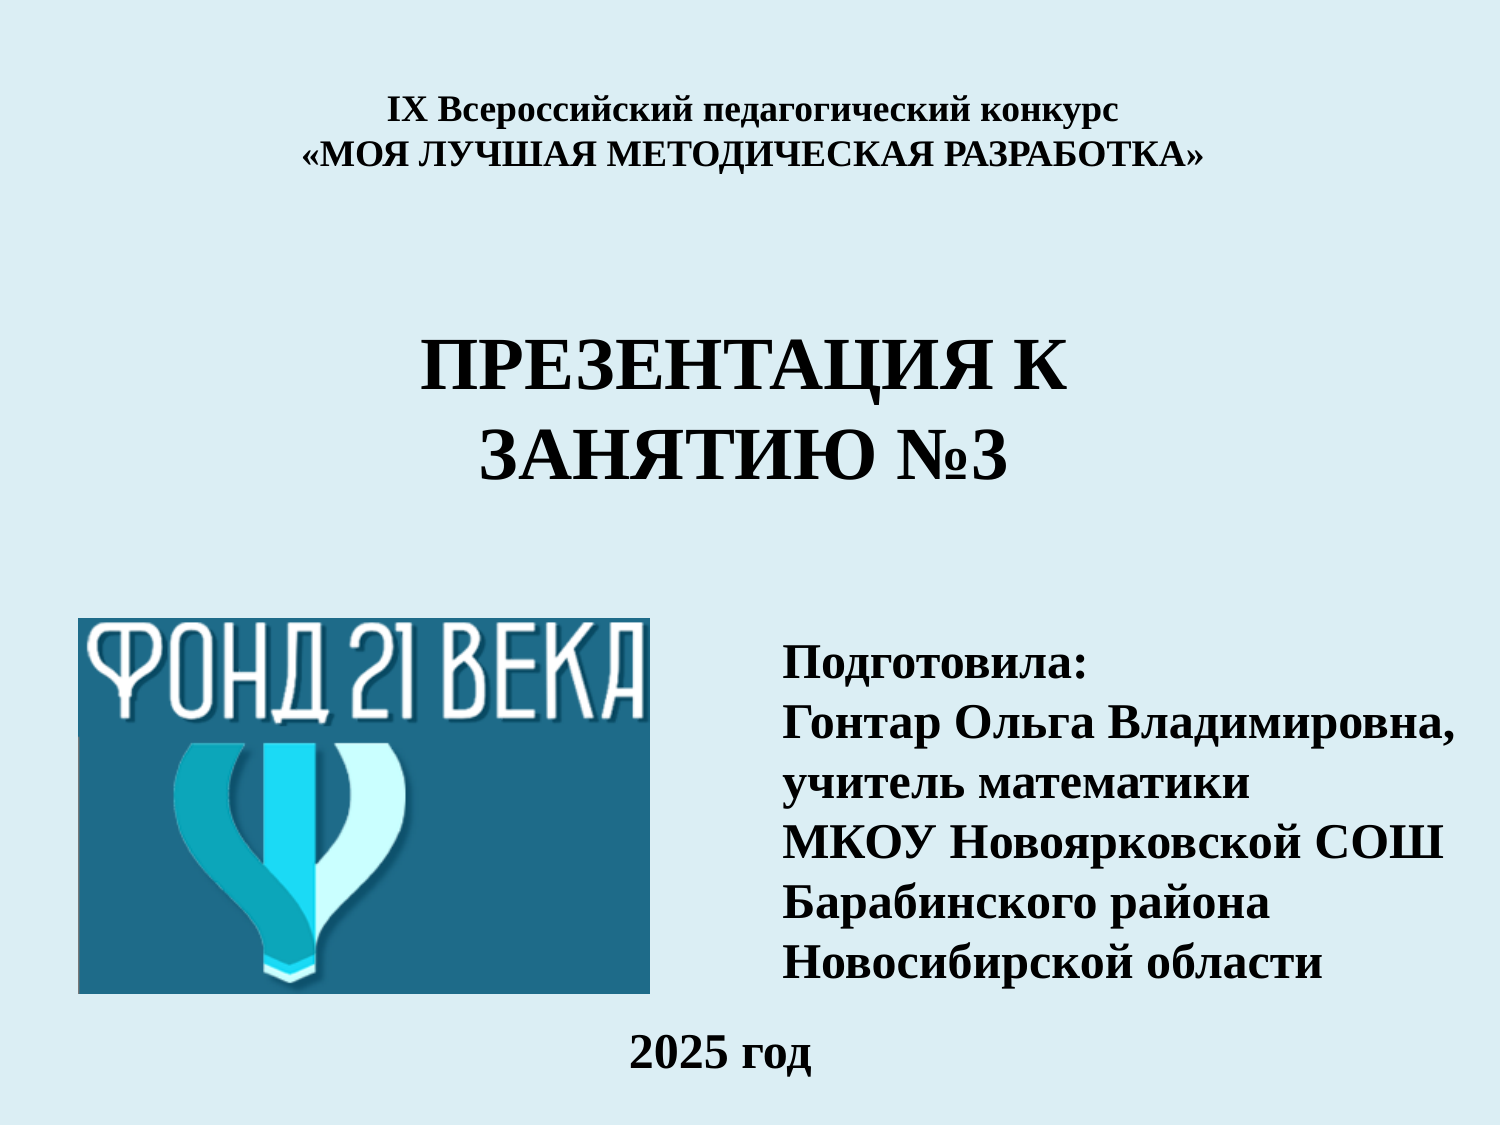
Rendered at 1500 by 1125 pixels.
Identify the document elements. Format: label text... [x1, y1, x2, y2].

picture [78, 618, 650, 994]
text_box Подготовила: Гонтар Ольга Владимировна, учитель математики МКОУ Новоярковской СОШ Барабинского района Новосибирской области [767, 621, 1500, 997]
text_box [92, 255, 925, 391]
text_box IX Всероссийский педагогический конкурс «МОЯ ЛУЧШАЯ МЕТОДИЧЕСКАЯ РАЗРАБОТКА» [286, 76, 1220, 182]
text_box ПРЕЗЕНТАЦИЯ К ЗАНЯТИЮ №3 [324, 307, 1164, 502]
text_box 2025 год [549, 1011, 892, 1087]
